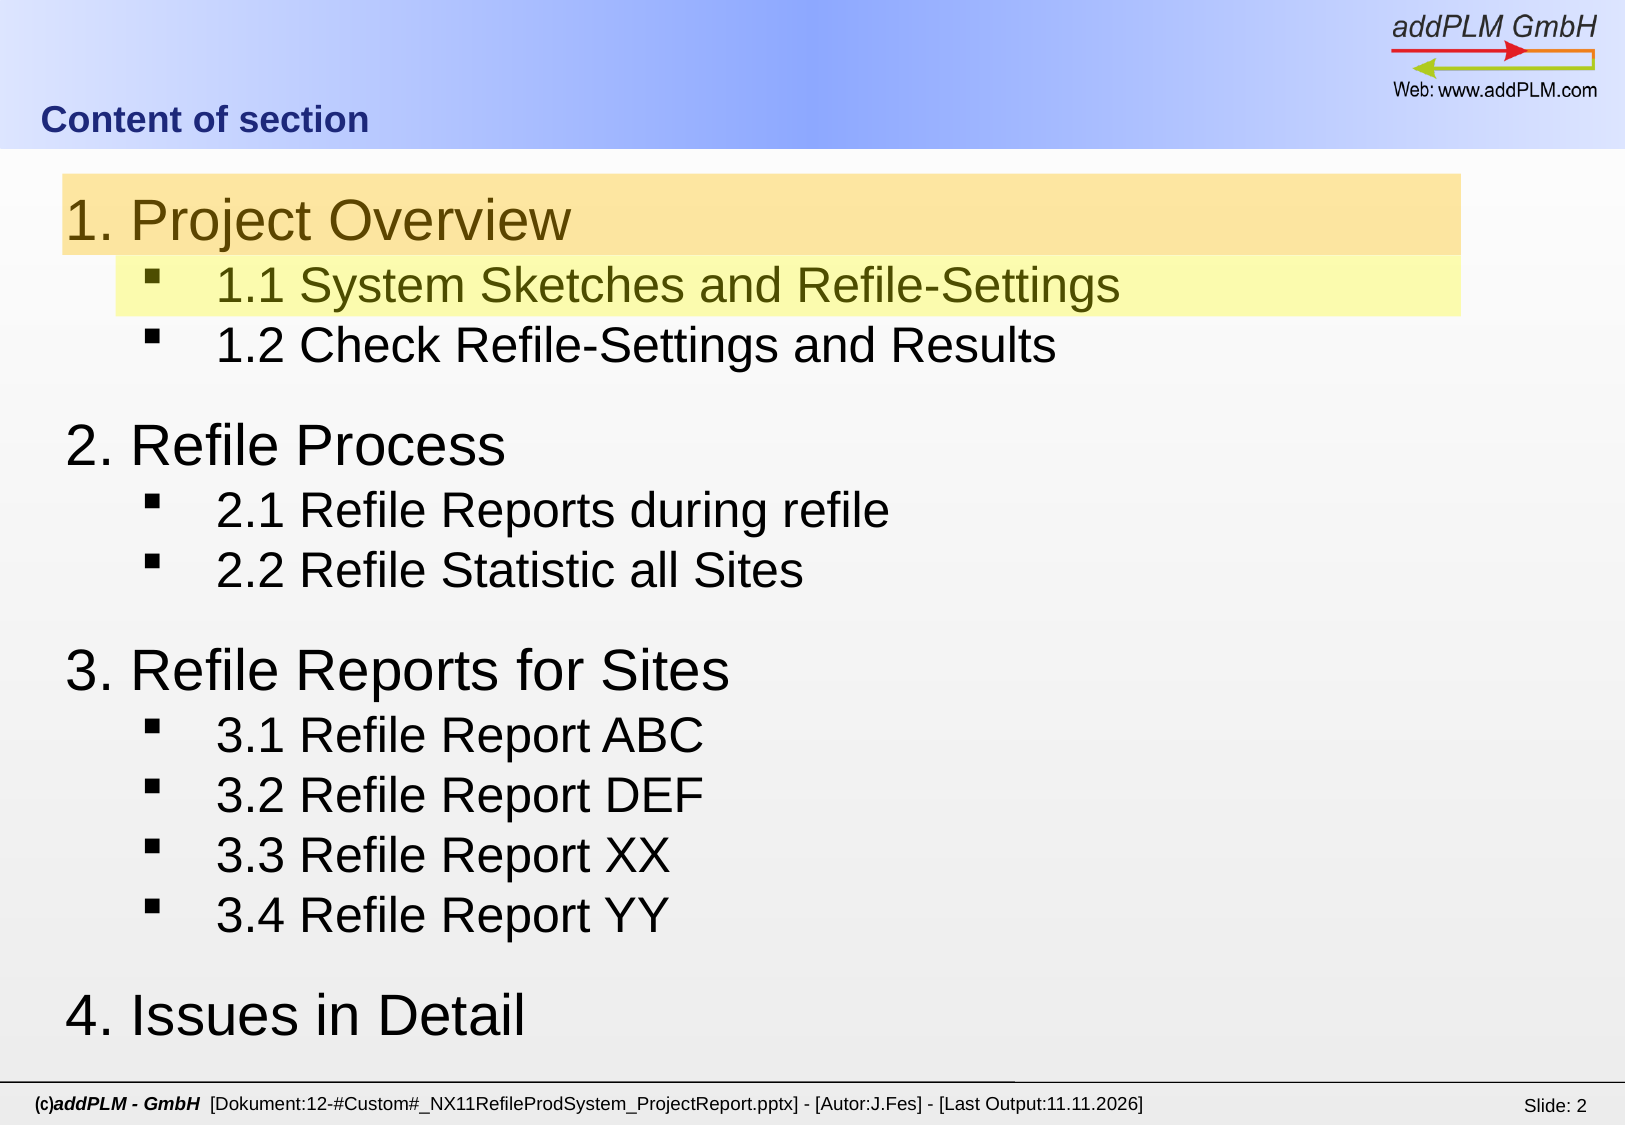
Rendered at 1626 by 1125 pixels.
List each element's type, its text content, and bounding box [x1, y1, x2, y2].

text_box [115, 255, 1461, 317]
title Content of section [40, 67, 1582, 131]
picture [1391, 14, 1597, 97]
text_box [62, 173, 1461, 255]
